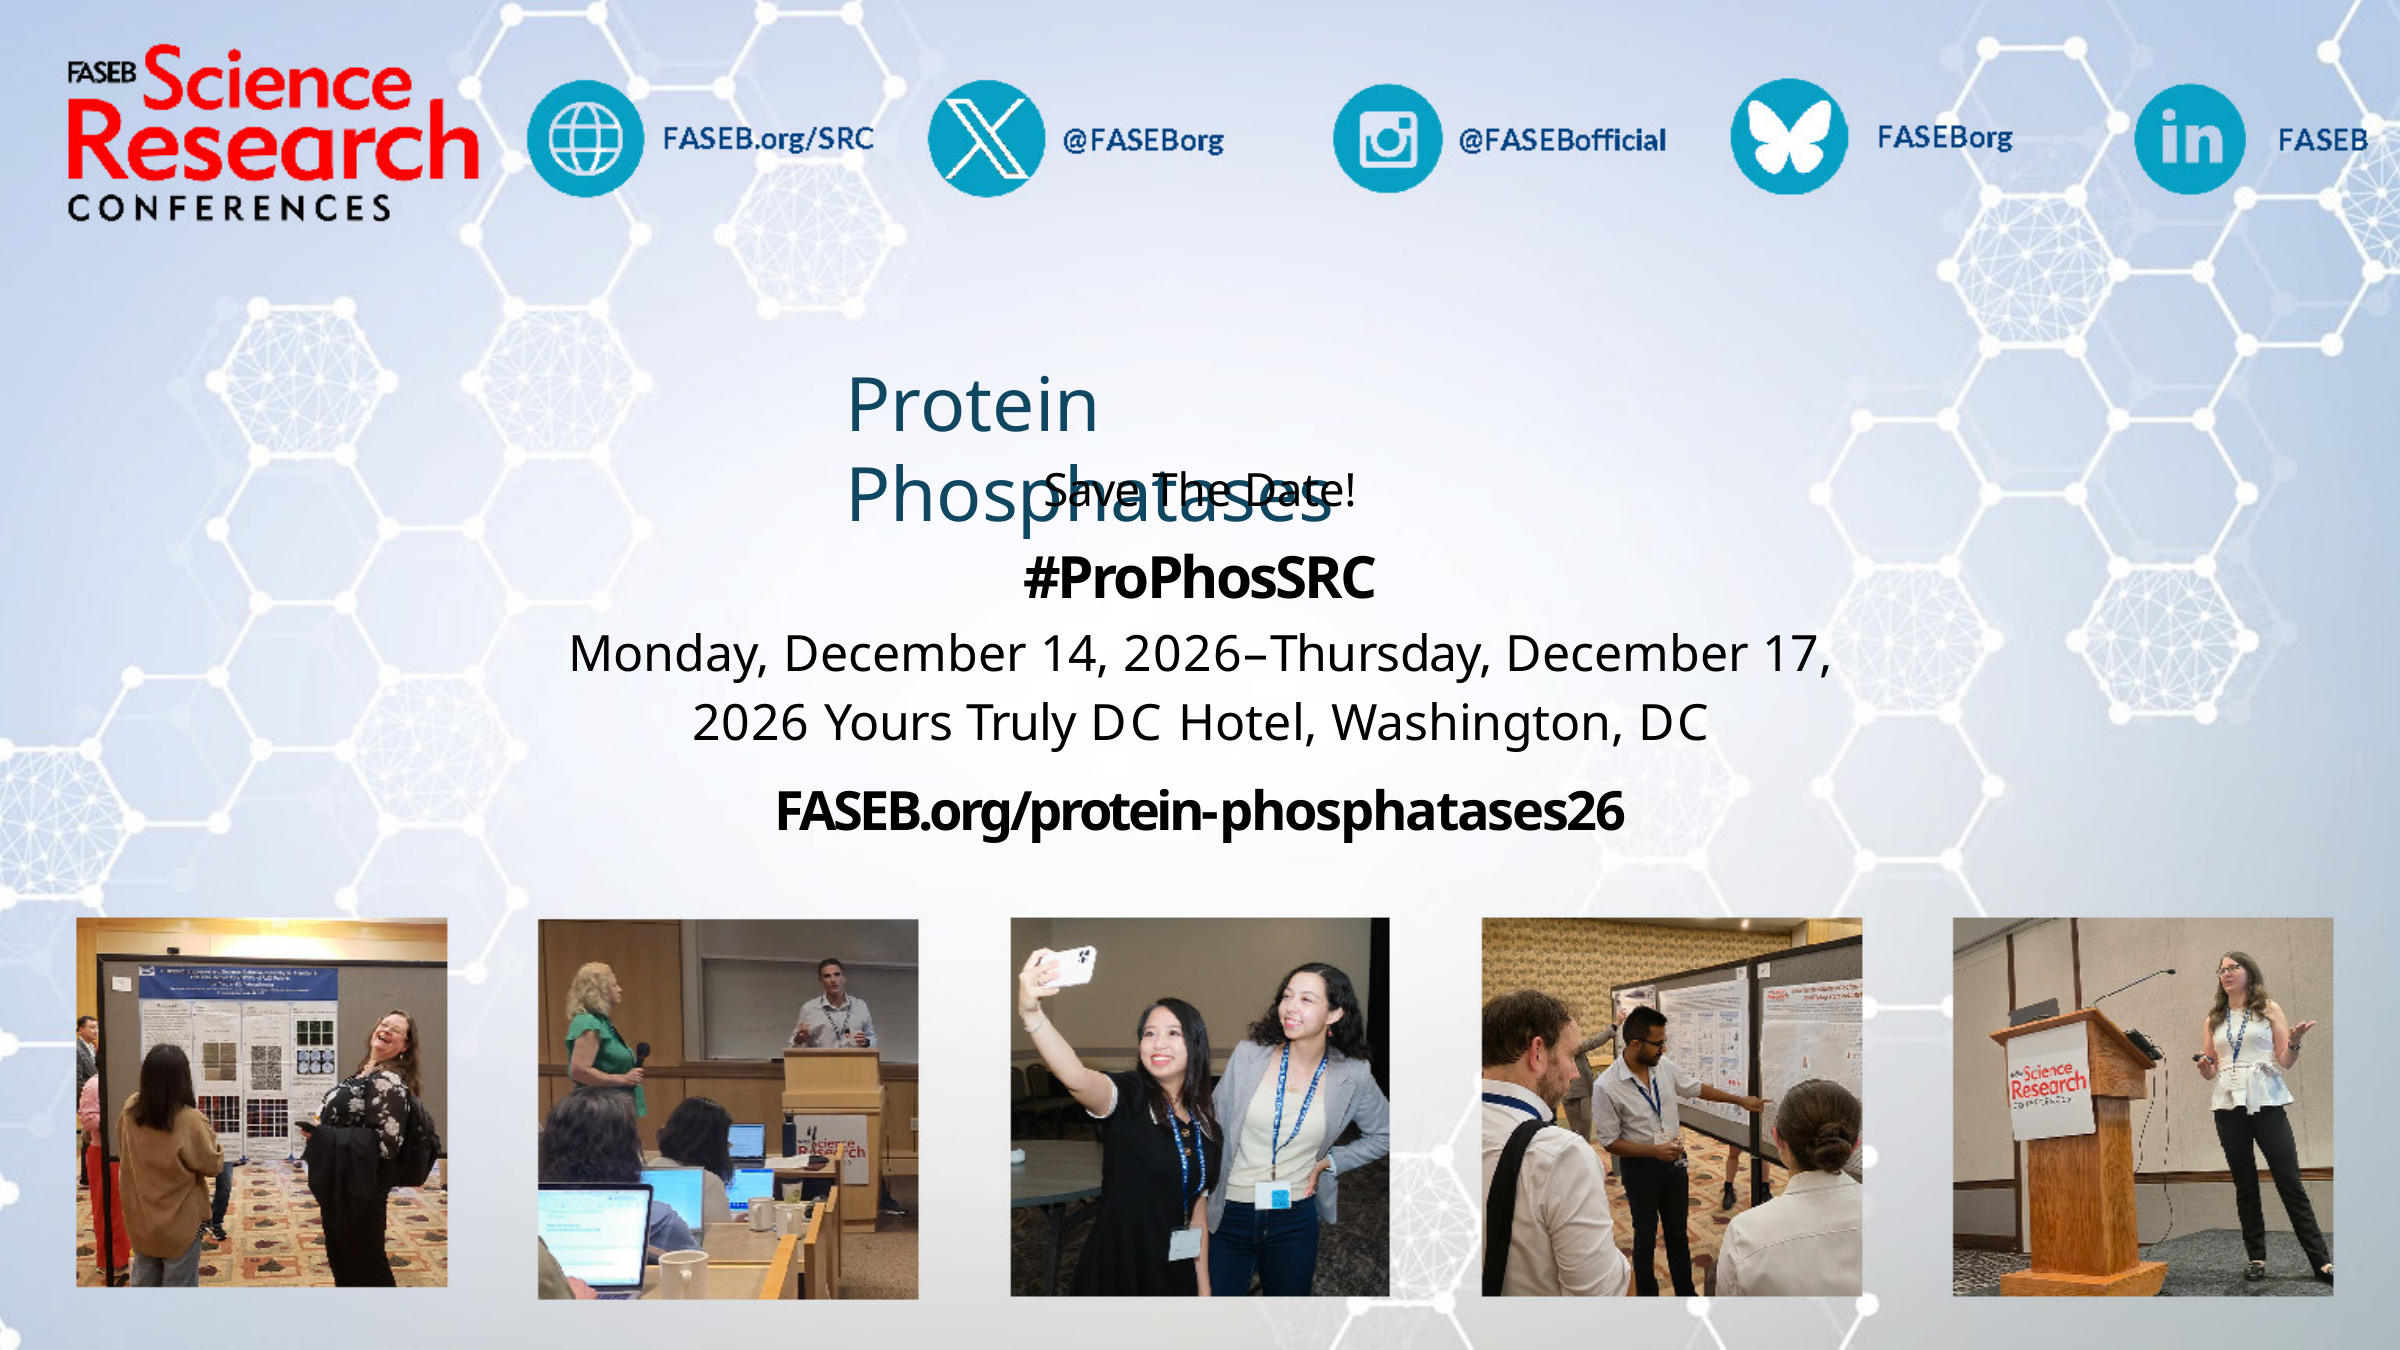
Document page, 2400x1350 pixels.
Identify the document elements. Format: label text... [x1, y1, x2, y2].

title Protein Phosphatases [843, 353, 1556, 439]
text_box Save The Date! #ProPhosSRC Monday, December 14, 2026–Thursday, December 17, 2026 Yours Truly DC Hotel, Washington, DC FASEB.org/protein-phosphatases26 [532, 439, 1868, 842]
picture [0, 0, 2400, 1350]
